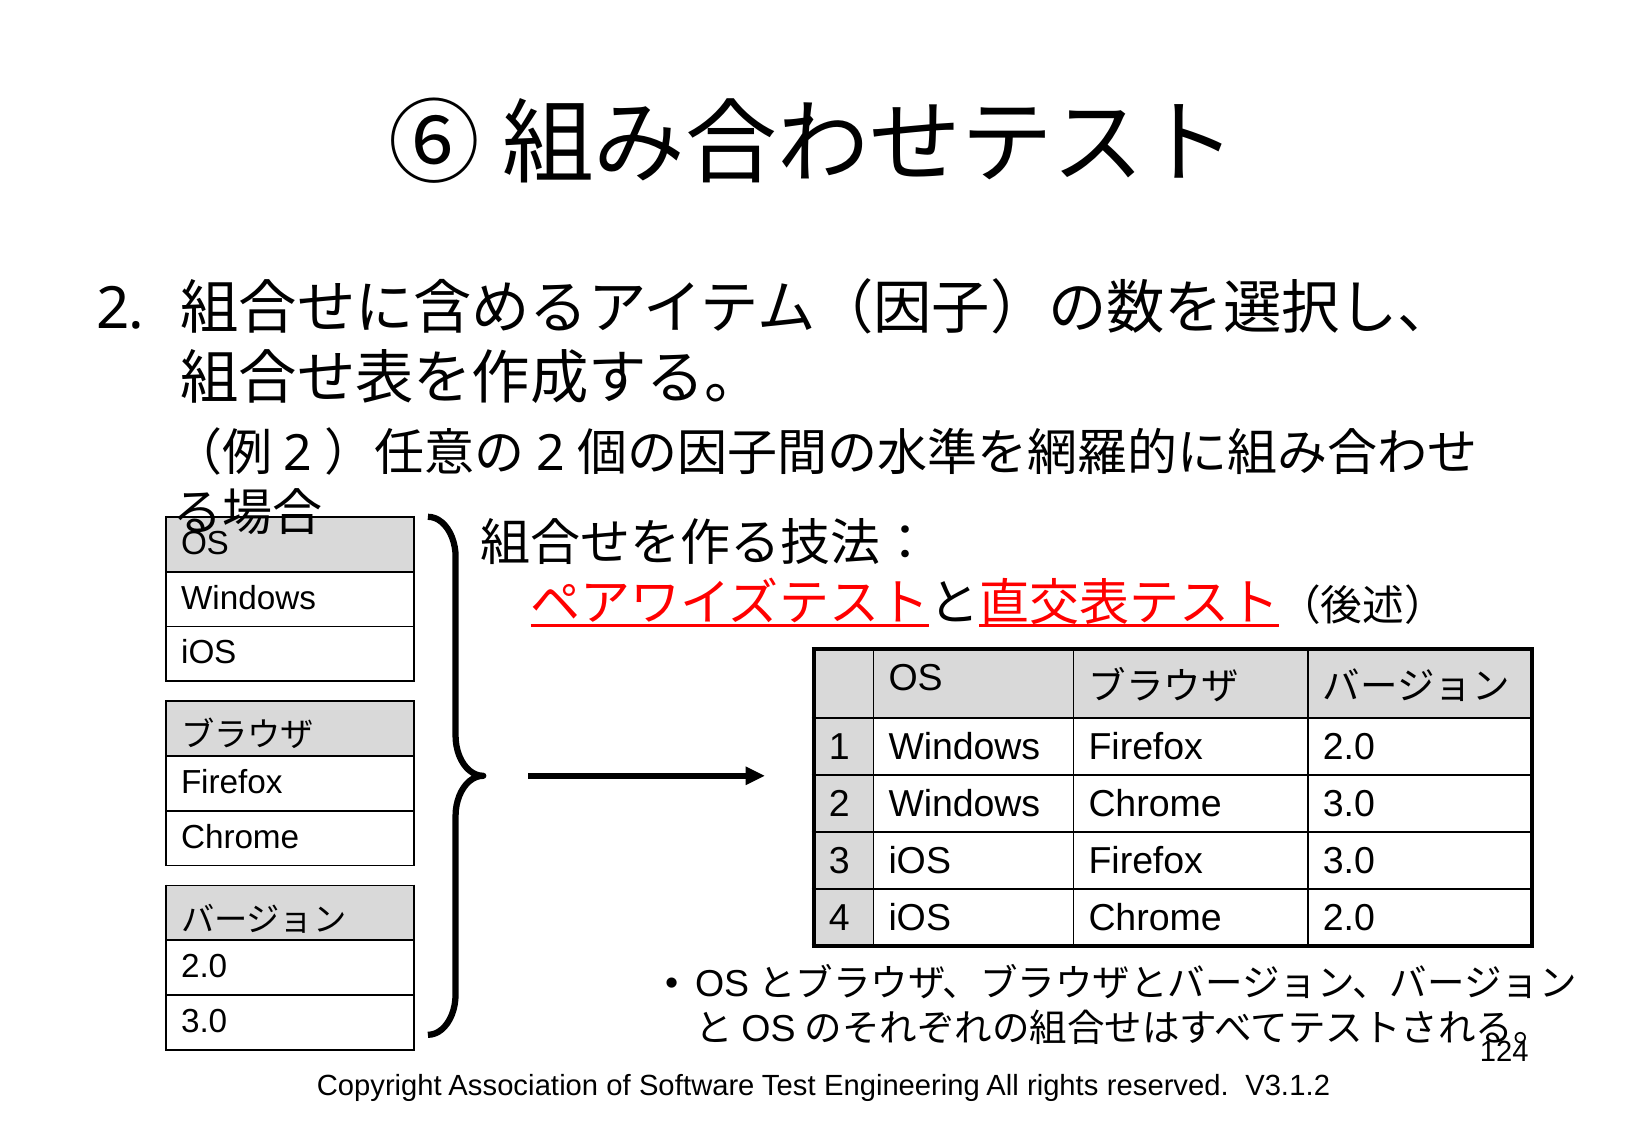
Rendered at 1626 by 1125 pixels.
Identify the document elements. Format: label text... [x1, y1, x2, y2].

table_cell 2.0 [1309, 890, 1530, 944]
text_box [528, 769, 765, 783]
table_cell 3 [816, 833, 873, 888]
text_box [427, 548, 485, 1036]
table_header ブラウザ [1074, 651, 1307, 717]
table_header [816, 651, 873, 717]
table_cell Chrome [167, 812, 413, 865]
slide_number 124 [1164, 1057, 1544, 1103]
table_cell iOS [167, 627, 413, 680]
text_box OSとブラウザ、ブラウザとバージョン、バージョンとOSのそれぞれの組合せはすべてテストされる。 [650, 952, 1613, 1057]
table_cell iOS [874, 890, 1073, 944]
table_cell 3.0 [167, 996, 413, 1049]
text_box 組合せを作る技法： ペアワイズテストと直交表テスト（後述） [465, 502, 1461, 638]
table_cell 3.0 [1309, 833, 1530, 888]
table_cell iOS [874, 833, 1073, 888]
table_header OS [874, 651, 1073, 717]
table_cell 2 [816, 776, 873, 831]
list 組合せに含めるアイテム（因子）の数を選択し、 組合せ表を作成する。 [80, 262, 1544, 1006]
table_cell 1 [816, 719, 873, 774]
table_cell 2.0 [1309, 719, 1530, 774]
table_cell Windows [167, 573, 413, 626]
table_cell Windows [874, 719, 1073, 774]
table_cell Firefox [1074, 719, 1307, 774]
table_cell Firefox [167, 757, 413, 810]
table_header バージョン [1309, 651, 1530, 717]
table_header バージョン [167, 886, 413, 939]
table_header ブラウザ [167, 702, 413, 755]
table_cell Chrome [1074, 890, 1307, 944]
table_cell Windows [874, 776, 1073, 831]
table_cell Firefox [1074, 833, 1307, 888]
title ⑥組み合わせテスト [80, 44, 1544, 233]
text_box （例2）任意の2個の因子間の水準を網羅的に組み合わせる場合 [157, 412, 1530, 548]
table_cell 2.0 [167, 941, 413, 994]
table_cell Chrome [1074, 776, 1307, 831]
table_header OS [167, 548, 413, 571]
table_cell 3.0 [1309, 776, 1530, 831]
table_cell 4 [816, 890, 873, 944]
footer Copyright Association of Software Test Engineering All rights reserved. V3.1.2 [233, 1058, 1416, 1103]
